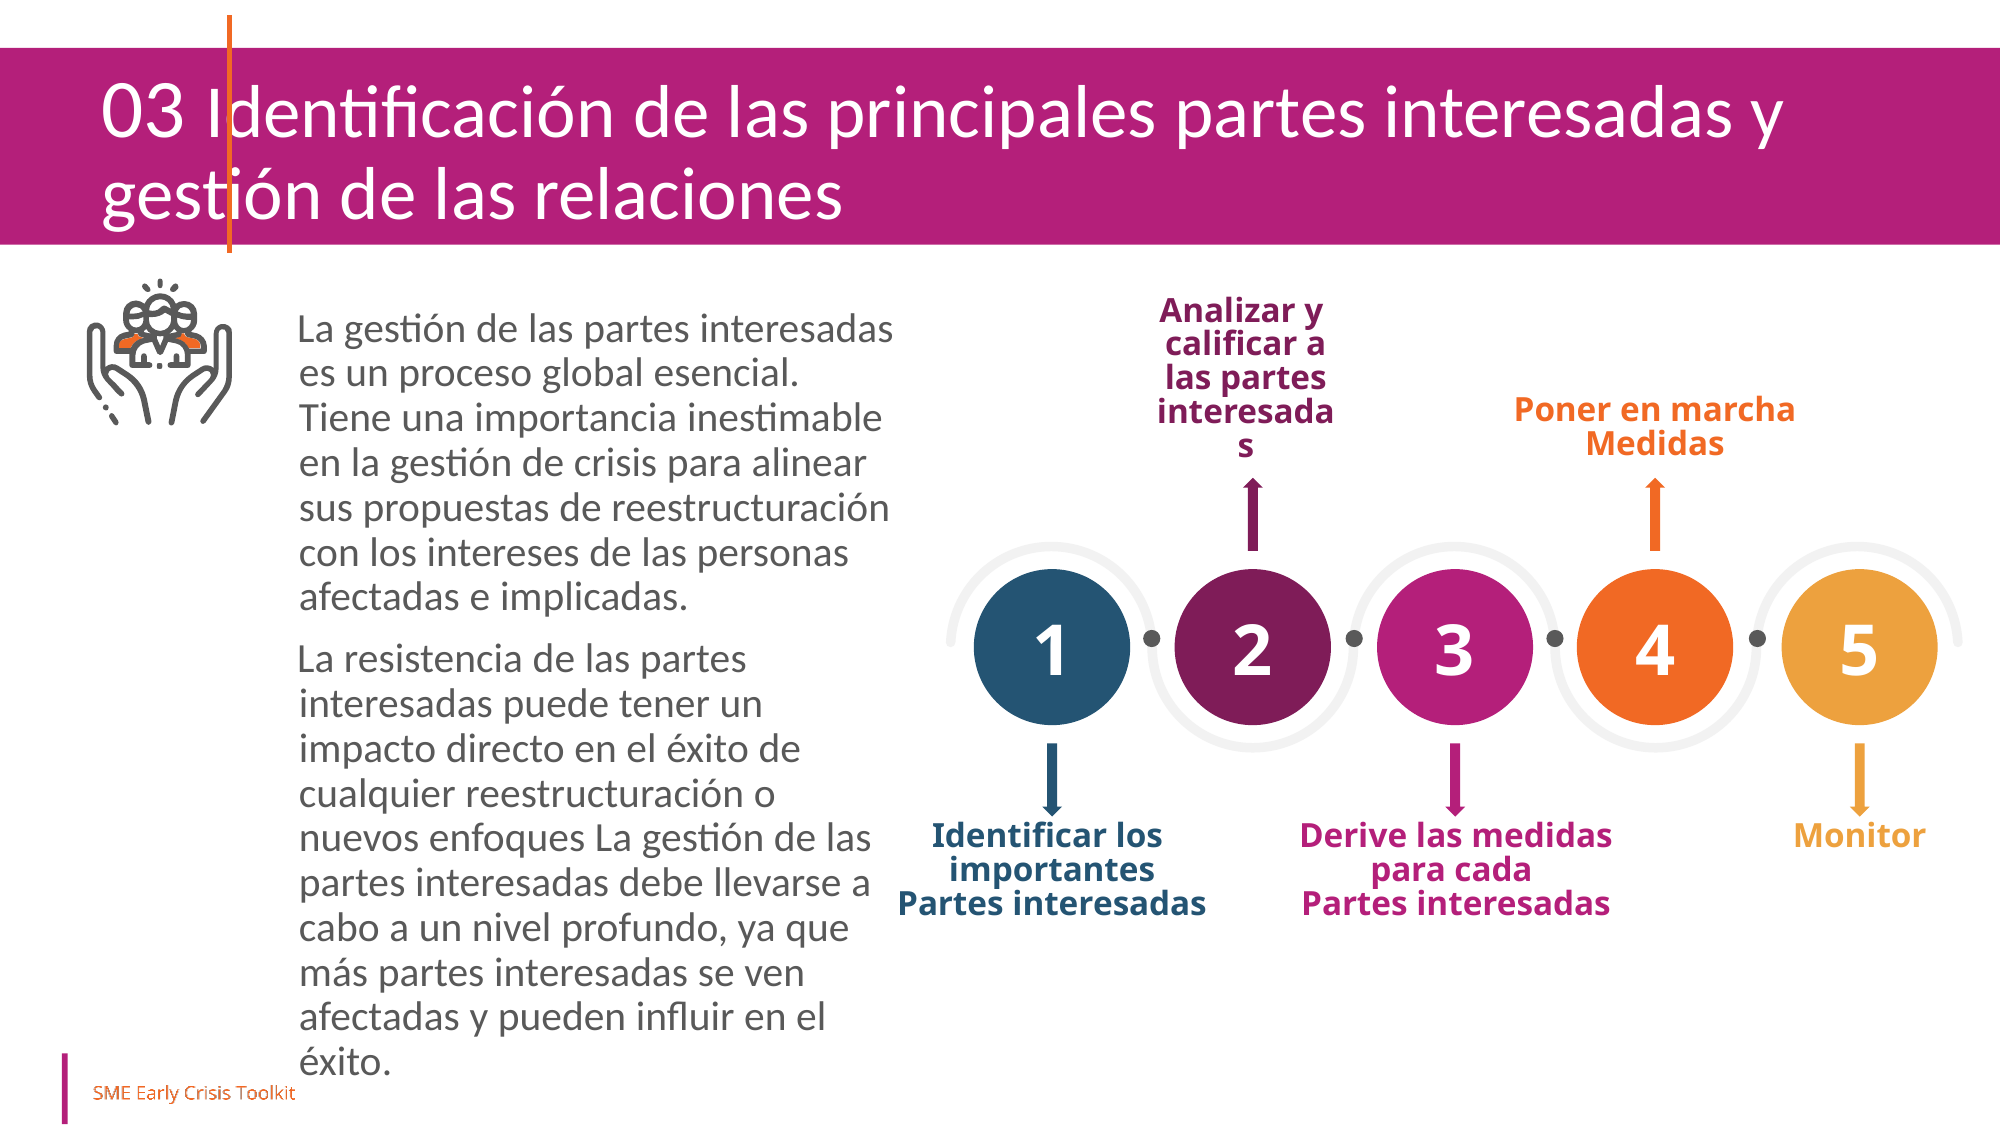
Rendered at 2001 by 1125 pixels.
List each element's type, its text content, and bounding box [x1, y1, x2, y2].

text_box [1546, 629, 1564, 648]
text_box [1039, 742, 1065, 812]
text_box [1240, 476, 1266, 553]
text_box [1847, 742, 1873, 812]
text_box Poner en marcha Medidas [1498, 387, 1812, 470]
picture [83, 1080, 295, 1104]
text_box [1147, 646, 1359, 753]
text_box 03 Identificación de las principales partes interesadas y gestión de las relaciones [232, 56, 2000, 245]
list La gestión de las partes interesadas es un proceso global esencial. Tiene una importancia inestimable en la gestión de crisis para alinear sus propuestas de reestructuración con los intereses de las personas afectadas e implicadas. La resistencia de las partes interesadas puede tener un impacto directo en el éxito de cualquier reestructuración o nuevos enfoques La gestión de las partes interesadas debe llevarse a cabo a un nivel profundo, ya que más partes interesadas se ven afectadas y pueden influir en el éxito. [282, 298, 921, 1101]
text_box 3 [1419, 597, 1490, 697]
text_box [1748, 629, 1766, 648]
text_box 5 [1824, 597, 1895, 697]
text_box [1642, 476, 1668, 553]
text_box [1781, 569, 1938, 726]
text_box Identificar los importantes Partes interesadas [882, 812, 1222, 929]
text_box Analizar y calificar a las partes interesadas [1141, 287, 1350, 472]
text_box [1753, 541, 1963, 648]
text_box Monitor [1778, 812, 1942, 862]
text_box [945, 541, 1156, 648]
text_box Derive las medidas para cada Partes interesadas [1284, 812, 1628, 929]
text_box [0, 47, 227, 246]
text_box [1442, 742, 1468, 812]
text_box [227, 15, 232, 253]
text_box 2 [1217, 597, 1288, 697]
text_box 4 [1620, 597, 1690, 697]
text_box [1345, 629, 1363, 648]
text_box [232, 47, 2000, 56]
text_box [1377, 569, 1534, 726]
text_box [1350, 541, 1559, 632]
text_box [1550, 645, 1762, 753]
text_box 1 [1017, 597, 1087, 697]
text_box 03 Identificación de las principales partes interesadas y gestión de las relaciones [86, 56, 227, 245]
text_box [1576, 569, 1734, 726]
text_box [1143, 629, 1161, 648]
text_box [86, 278, 233, 426]
text_box [1174, 569, 1331, 726]
text_box [973, 569, 1131, 726]
